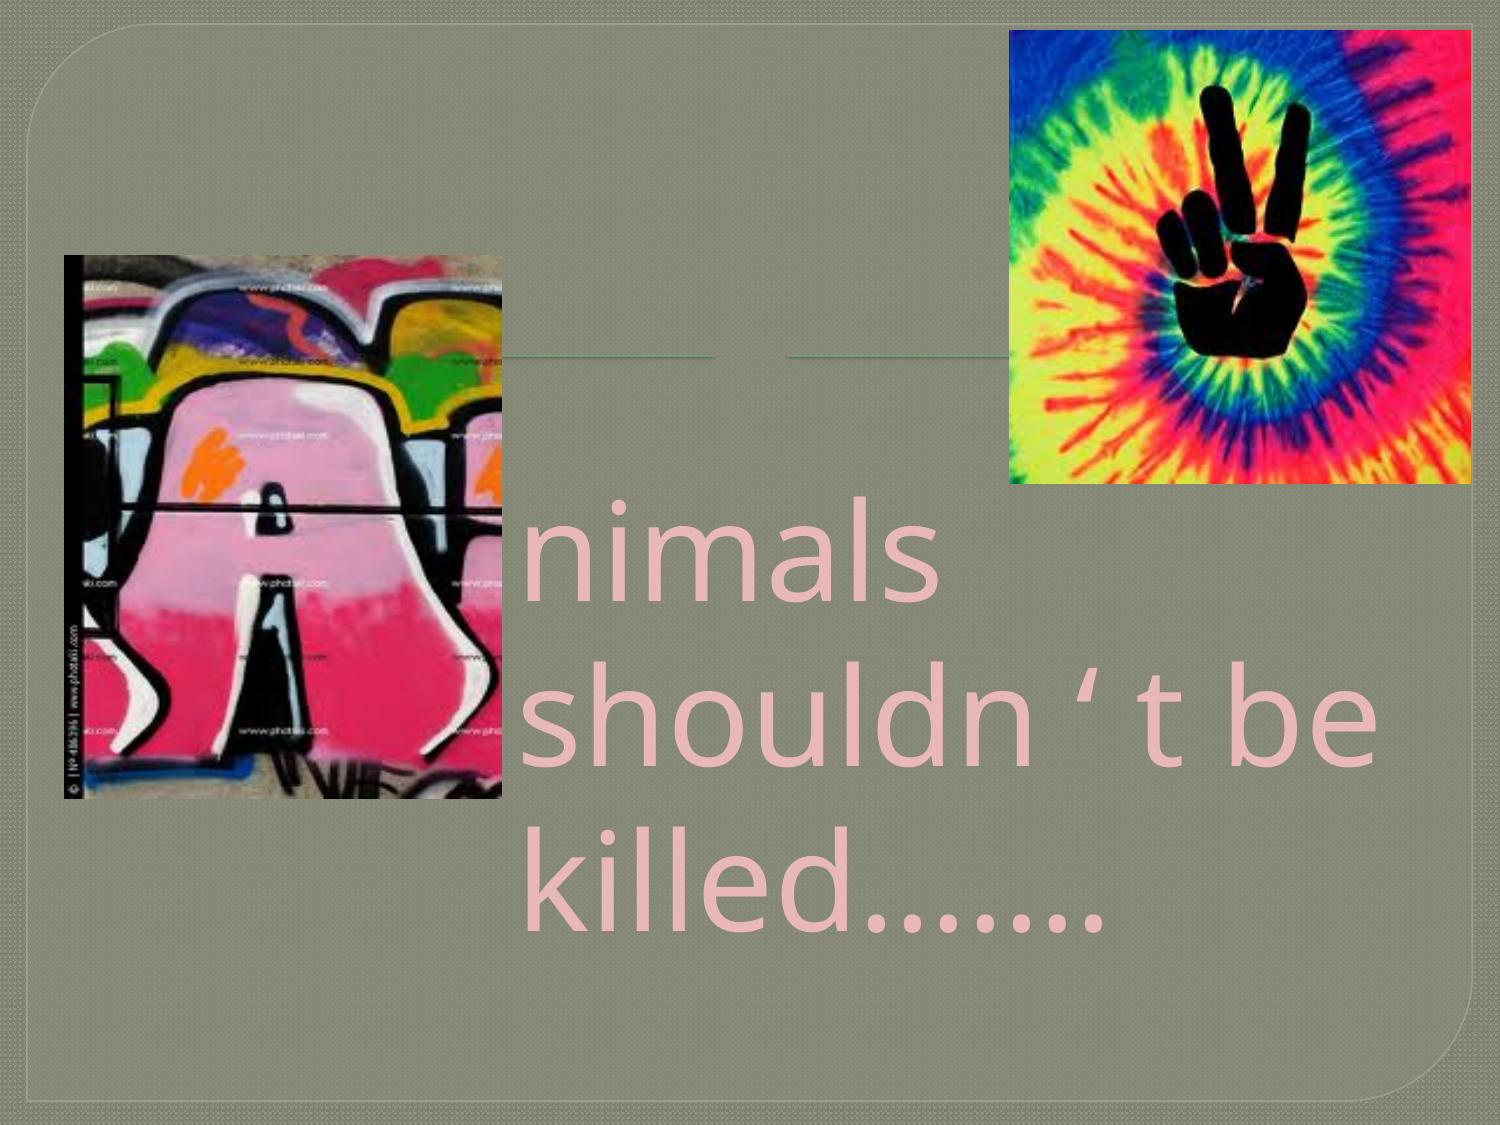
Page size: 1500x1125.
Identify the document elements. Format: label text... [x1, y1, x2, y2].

picture [1009, 30, 1117, 138]
picture [64, 255, 503, 799]
picture [1009, 30, 1471, 484]
text_box nimals shouldn ‘ t be killed……. [501, 456, 1400, 966]
